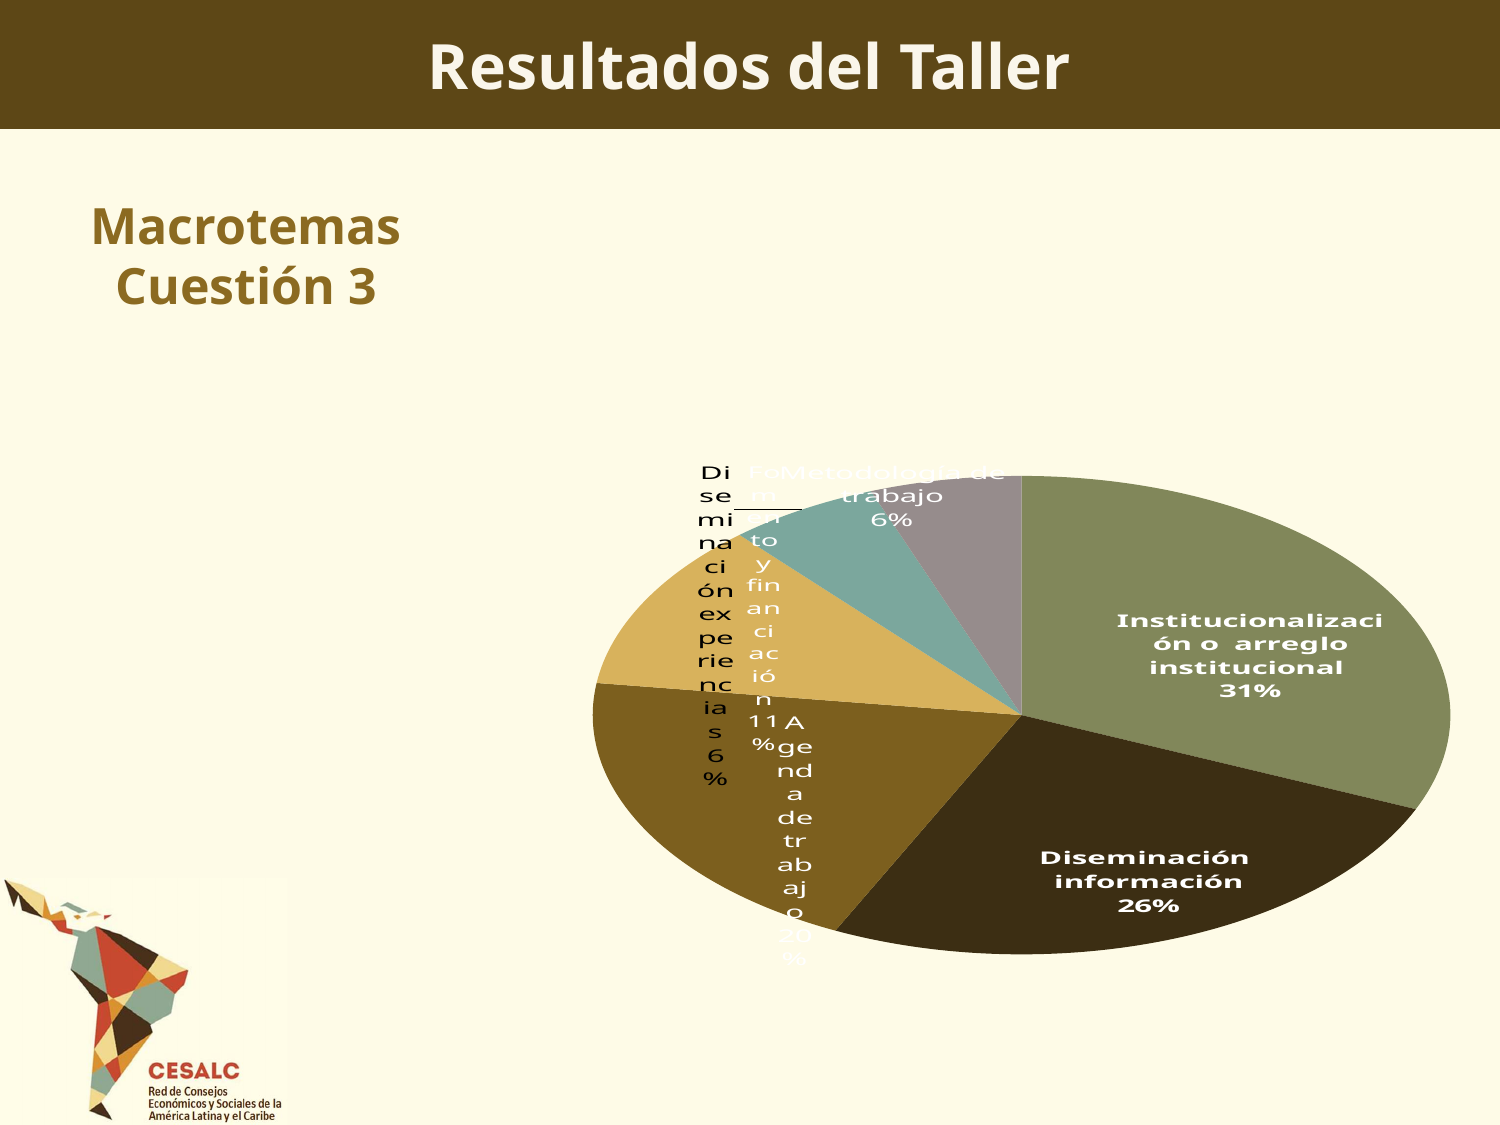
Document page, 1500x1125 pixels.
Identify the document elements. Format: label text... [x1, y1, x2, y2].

text_box Macrotemas Cuestión 3 [46, 187, 446, 323]
picture [0, 878, 288, 1125]
text_box Resultados del Taller [0, 0, 1500, 129]
chart [515, 175, 1466, 1091]
